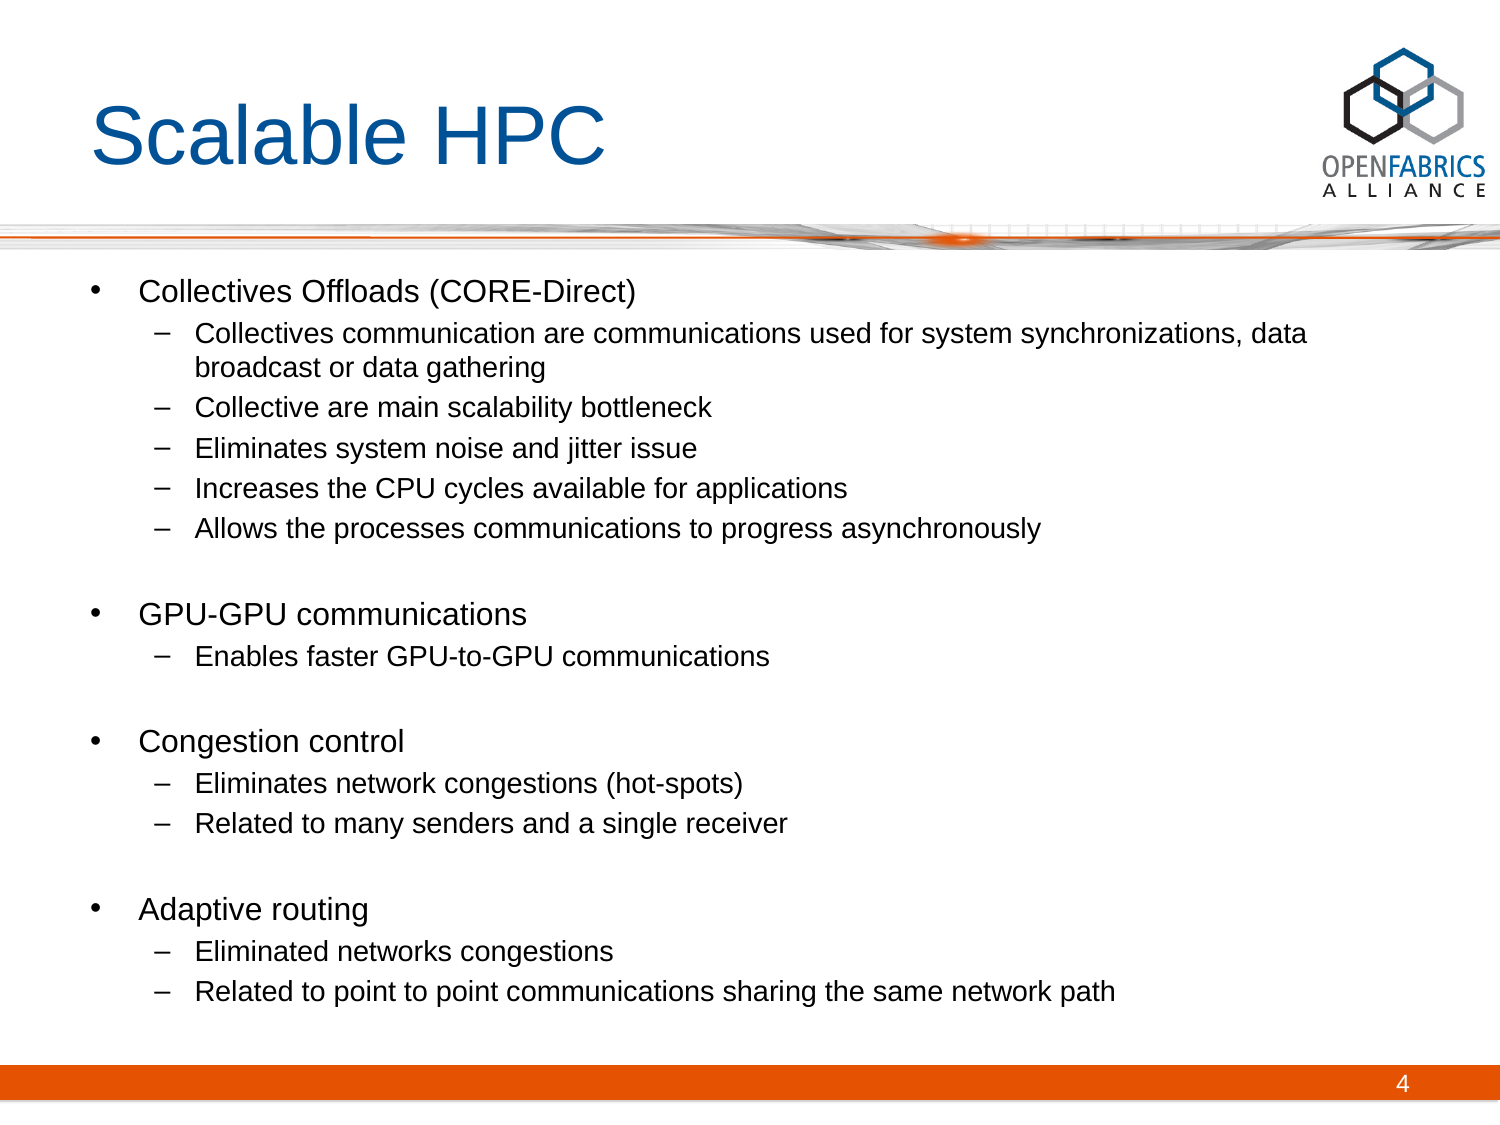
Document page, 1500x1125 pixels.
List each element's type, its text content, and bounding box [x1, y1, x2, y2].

picture [1312, 37, 1494, 219]
picture [0, 239, 1500, 250]
picture [0, 224, 1500, 236]
list Collectives Offloads (CORE-Direct) Collectives communication are communications used for system synchronizations, data broadcast or data gathering Collective are main scalability bottleneck Eliminates system noise and jitter issue Increases the CPU cycles available for applications Allows the processes communications to progress asynchronously GPU-GPU communications Enables faster GPU-to-GPU communications Congestion control Eliminates network congestions (hot-spots) Related to many senders and a single receiver Adaptive routing Eliminated networks congestions Related to point to point communications sharing the same network path [74, 262, 1426, 1026]
title Scalable HPC [74, 37, 1301, 226]
slide_number 4 [1074, 1052, 1425, 1113]
